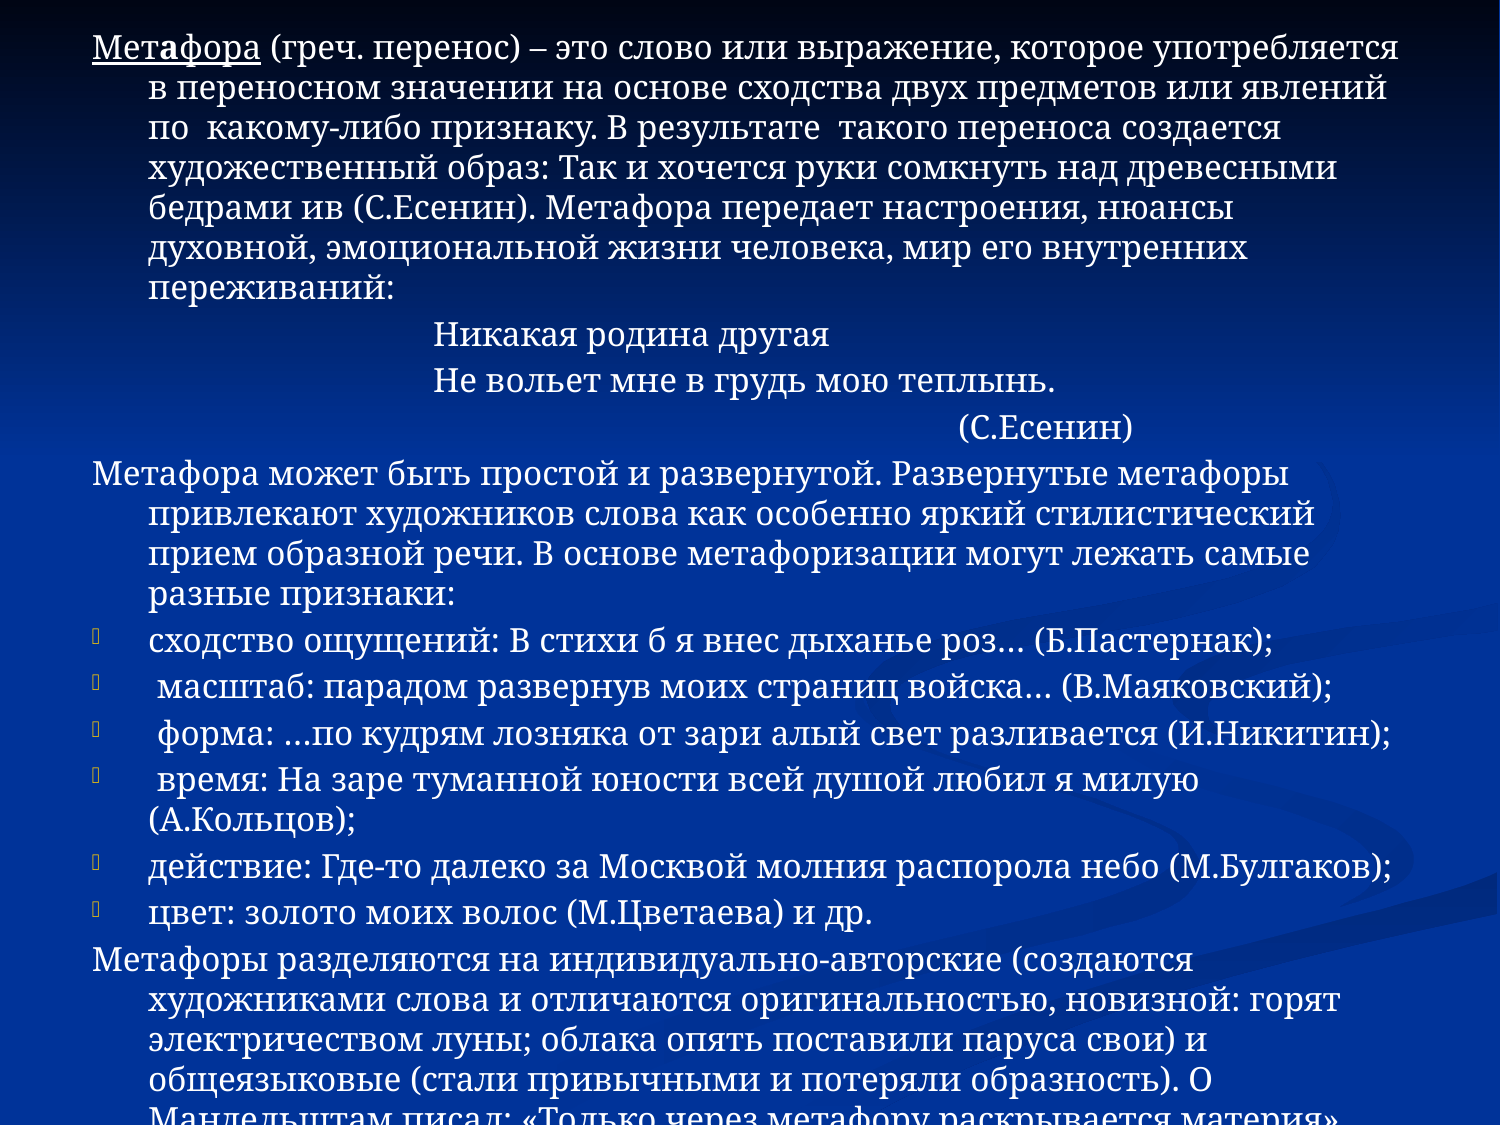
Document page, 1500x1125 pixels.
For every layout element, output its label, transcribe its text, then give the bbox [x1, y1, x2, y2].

list Метафора (греч. перенос) – это слово или выражение, которое употребляется в переносном значении на основе сходства двух предметов или явлений по какому-либо признаку. В результате такого переноса создается художественный образ: Так и хочется руки сомкнуть над древесными бедрами ив (С.Есенин). Метафора передает настроения, нюансы духовной, эмоциональной жизни человека, мир его внутренних переживаний: Никакая родина другая Не вольет мне в грудь мою теплынь. (С.Есенин) Метафора может быть простой и развернутой. Развернутые метафоры привлекают художников слова как особенно яркий стилистический прием образной речи. В основе метафоризации могут лежать самые разные признаки: сходство ощущений: В стихи б я внес дыханье роз… (Б.Пастернак); масштаб: парадом развернув моих страниц войска… (В.Маяковский); форма: …по кудрям лозняка от зари алый свет разливается (И.Никитин); время: На заре туманной юности всей душой любил я милую (А.Кольцов); действие: Где-то далеко за Москвой молния распорола небо (М.Булгаков); цвет: золото моих волос (М.Цветаева) и др. Метафоры разделяются на индивидуально-авторские (создаются художниками слова и отличаются оригинальностью, новизной: горят электричеством луны; облака опять поставили паруса свои) и общеязыковые (стали привычными и потеряли образность). О Мандельштам писал: «Только через метафору раскрывается материя». [76, 18, 1428, 1077]
